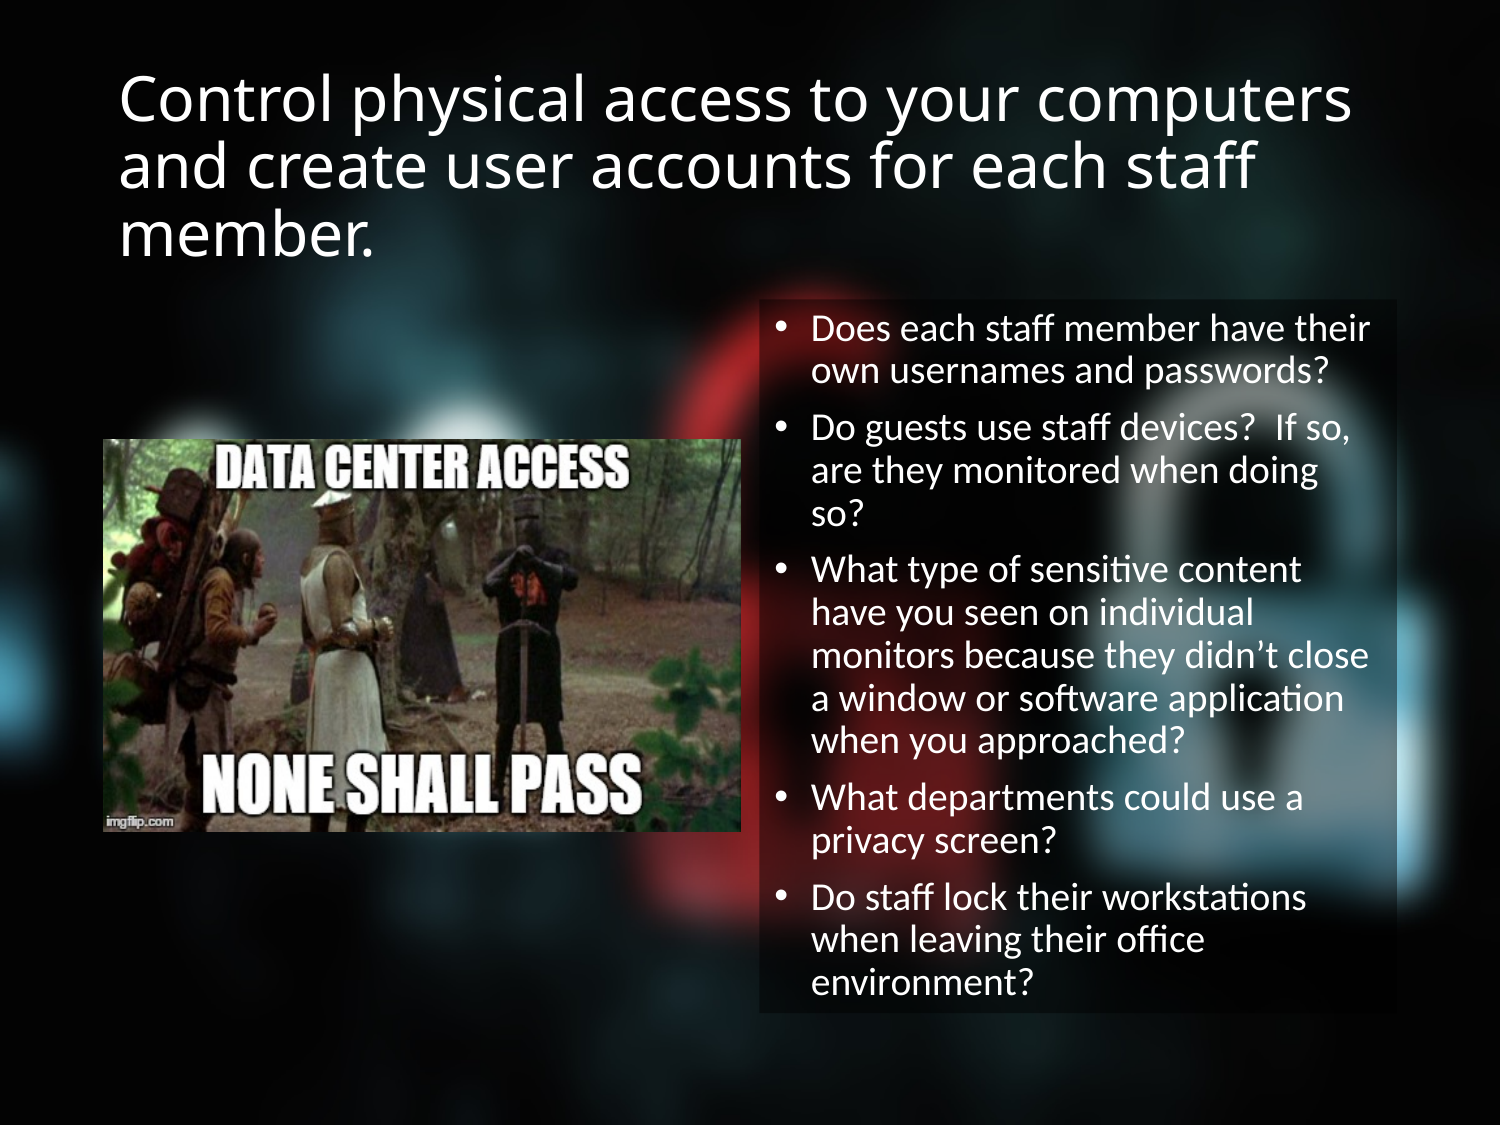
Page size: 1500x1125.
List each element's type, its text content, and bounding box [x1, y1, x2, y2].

title Control physical access to your computers and create user accounts for each staff member. [103, 59, 1397, 278]
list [103, 439, 741, 832]
picture [0, 0, 1500, 1125]
list Does each staff member have their own usernames and passwords? Do guests use staff devices? If so, are they monitored when doing so? What type of sensitive content have you seen on individual monitors because they didn’t close a window or software application when you approached? What departments could use a privacy screen? Do staff lock their workstations when leaving their office environment? [759, 299, 1397, 1014]
